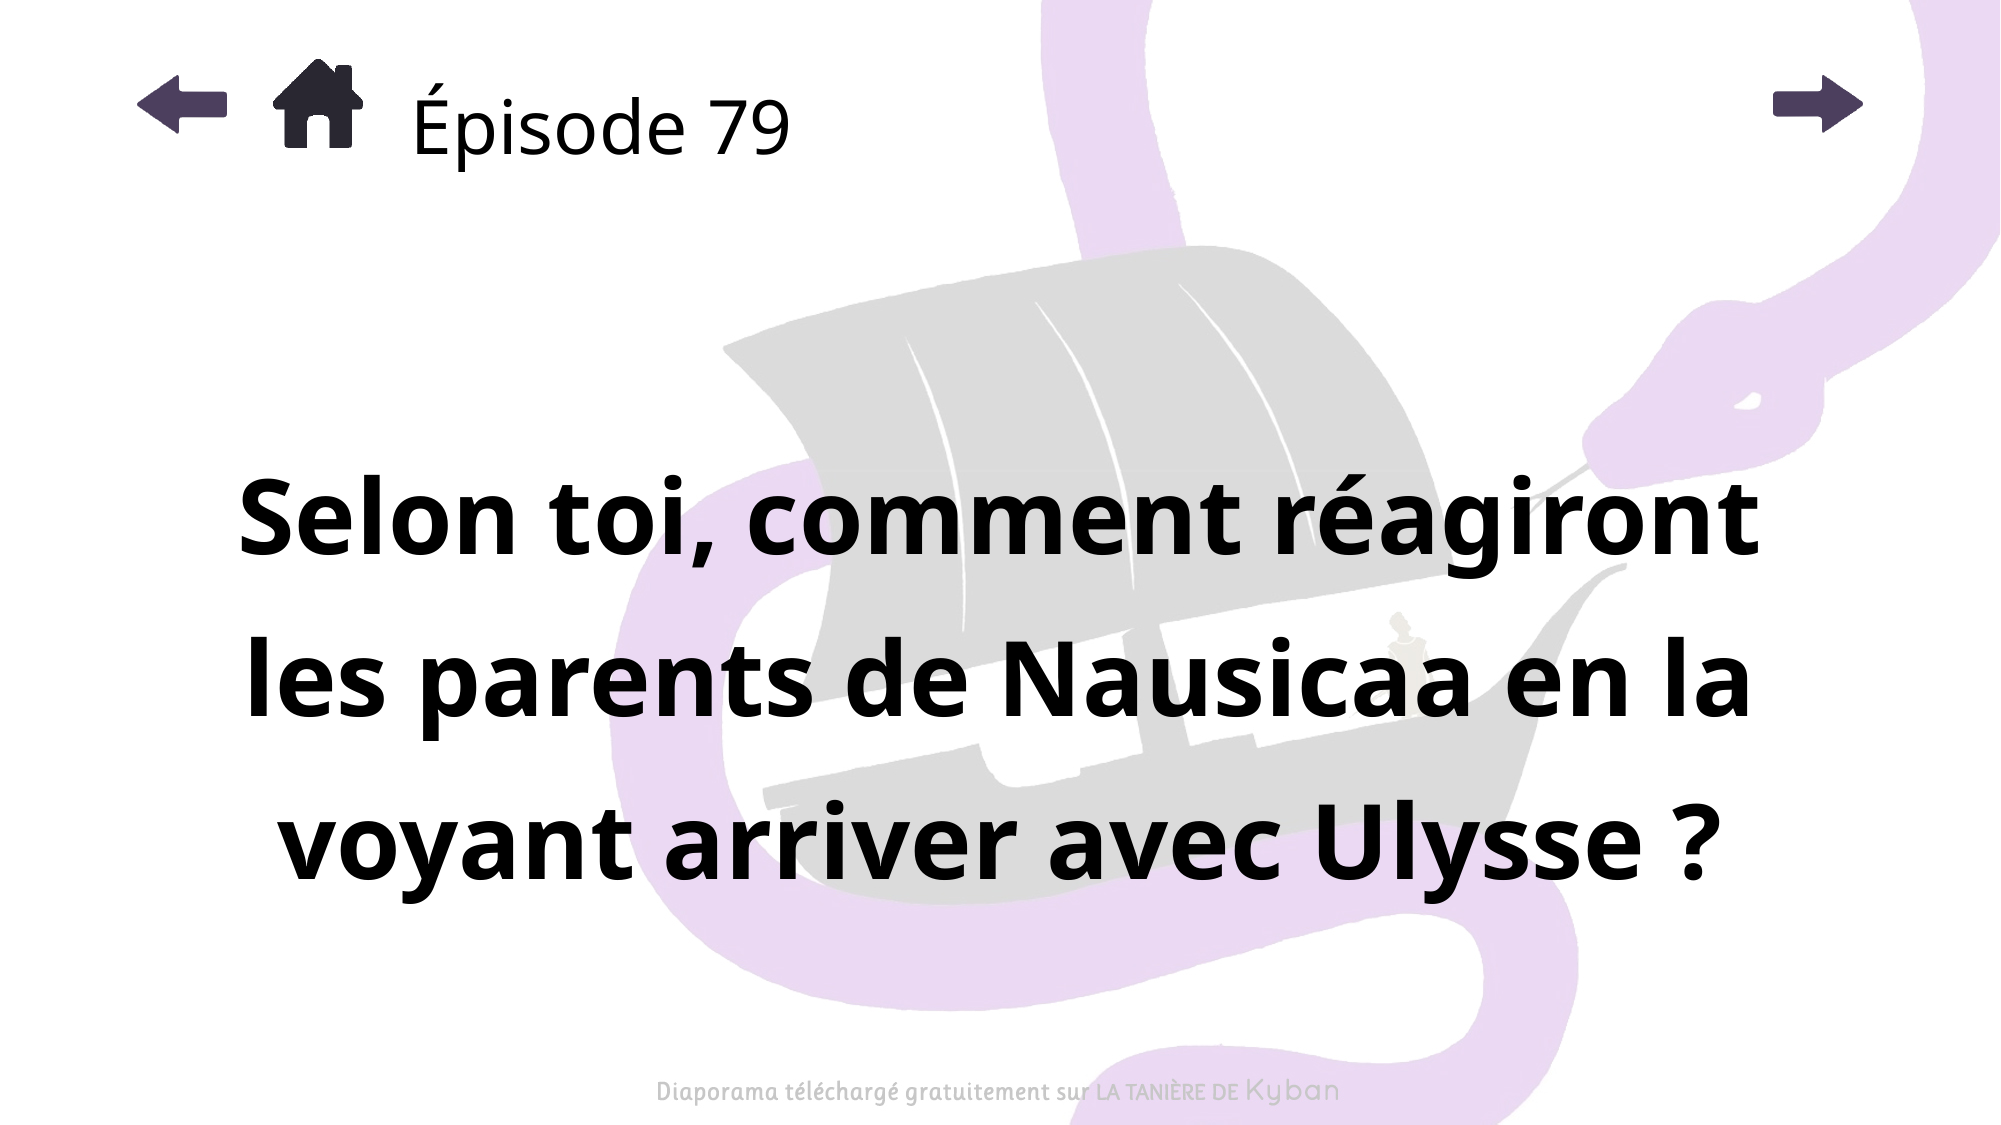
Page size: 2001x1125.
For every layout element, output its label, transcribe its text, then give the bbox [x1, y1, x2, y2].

picture [0, 0, 2001, 1125]
title Épisode 79 [395, 59, 1863, 202]
list Selon toi, comment réagiront les parents de Nausicaa en la voyant arriver avec Ulysse ? [137, 299, 1863, 1014]
